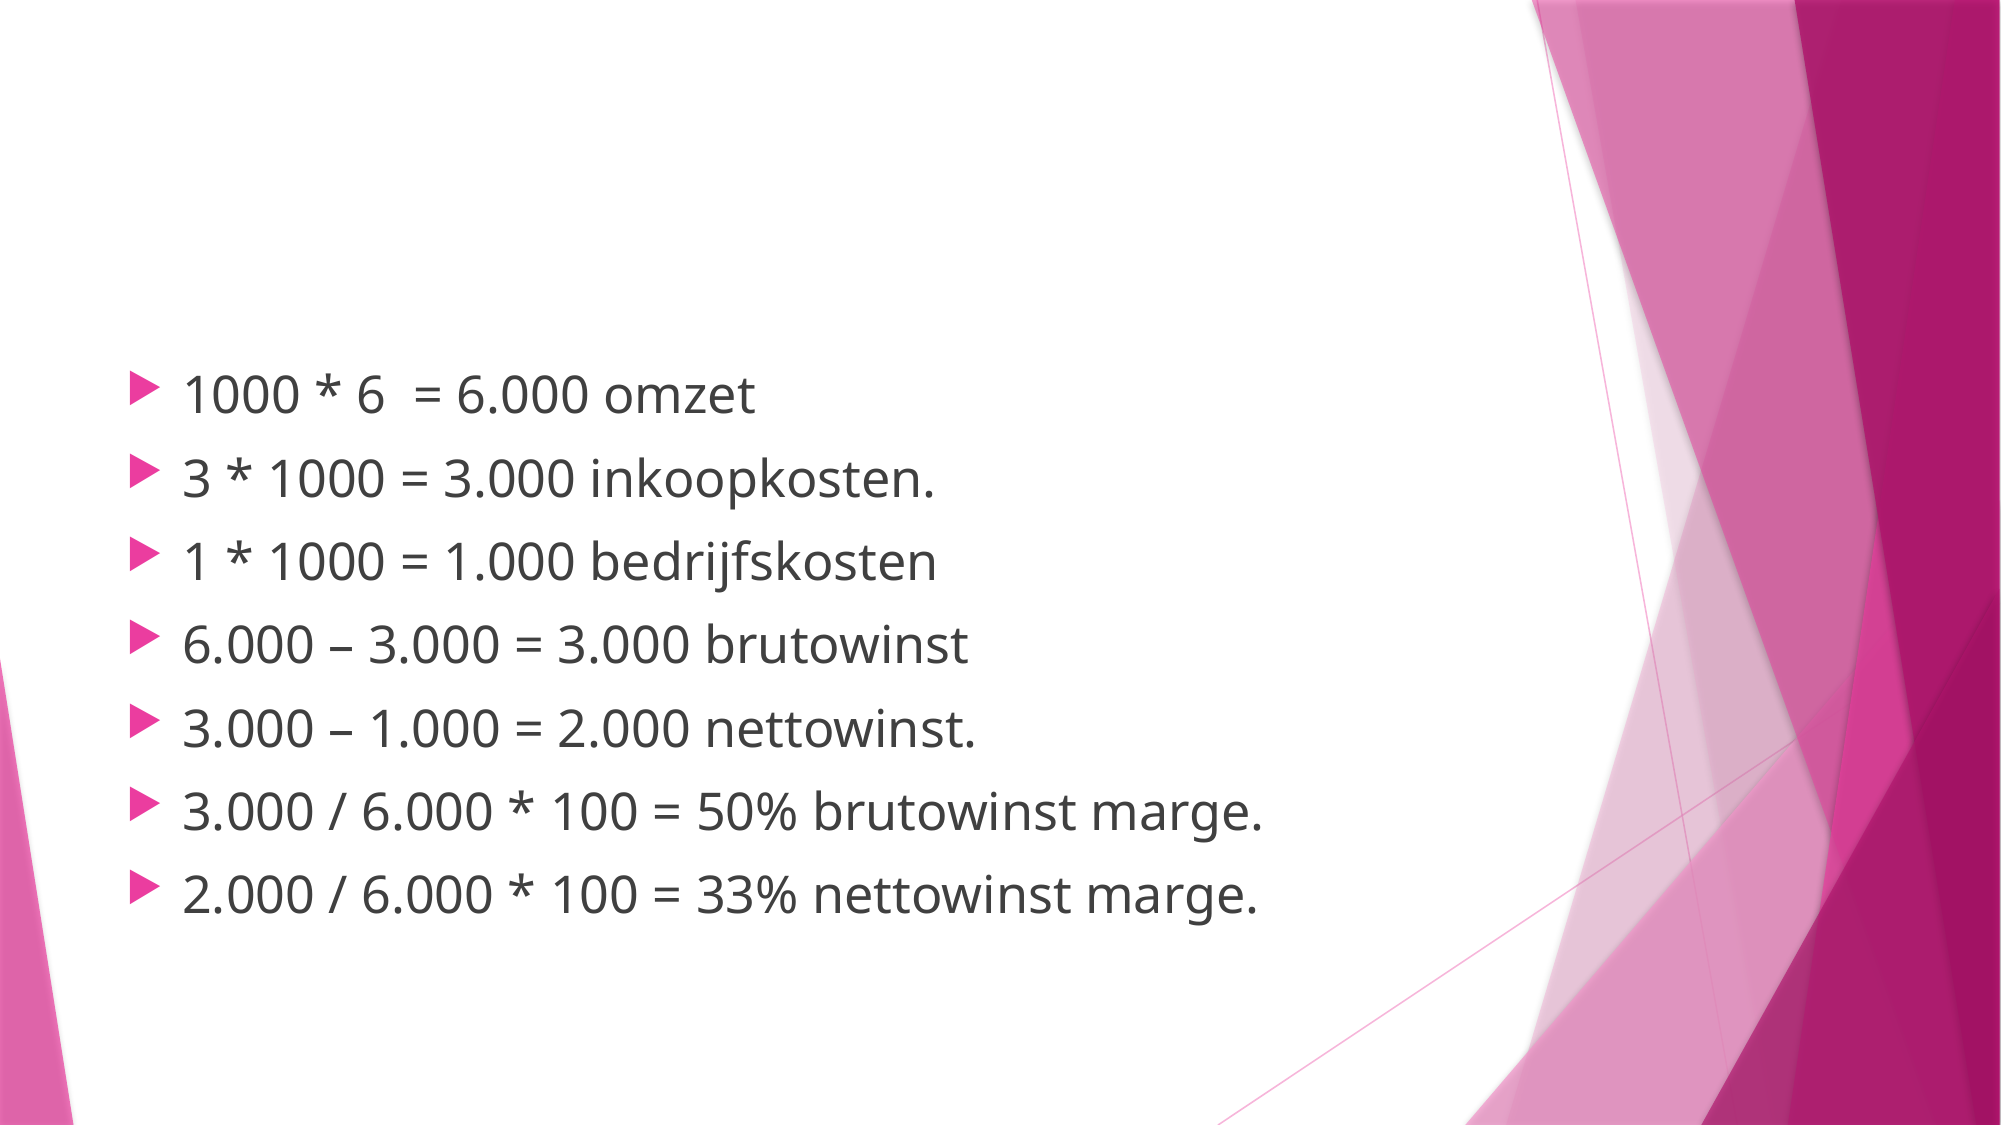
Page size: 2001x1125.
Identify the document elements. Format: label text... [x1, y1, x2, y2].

list 1000 * 6 = 6.000 omzet 3 * 1000 = 3.000 inkoopkosten. 1 * 1000 = 1.000 bedrijfskosten 6.000 – 3.000 = 3.000 brutowinst 3.000 – 1.000 = 2.000 nettowinst. 3.000 / 6.000 * 100 = 50% brutowinst marge. 2.000 / 6.000 * 100 = 33% nettowinst marge. [111, 354, 1522, 992]
